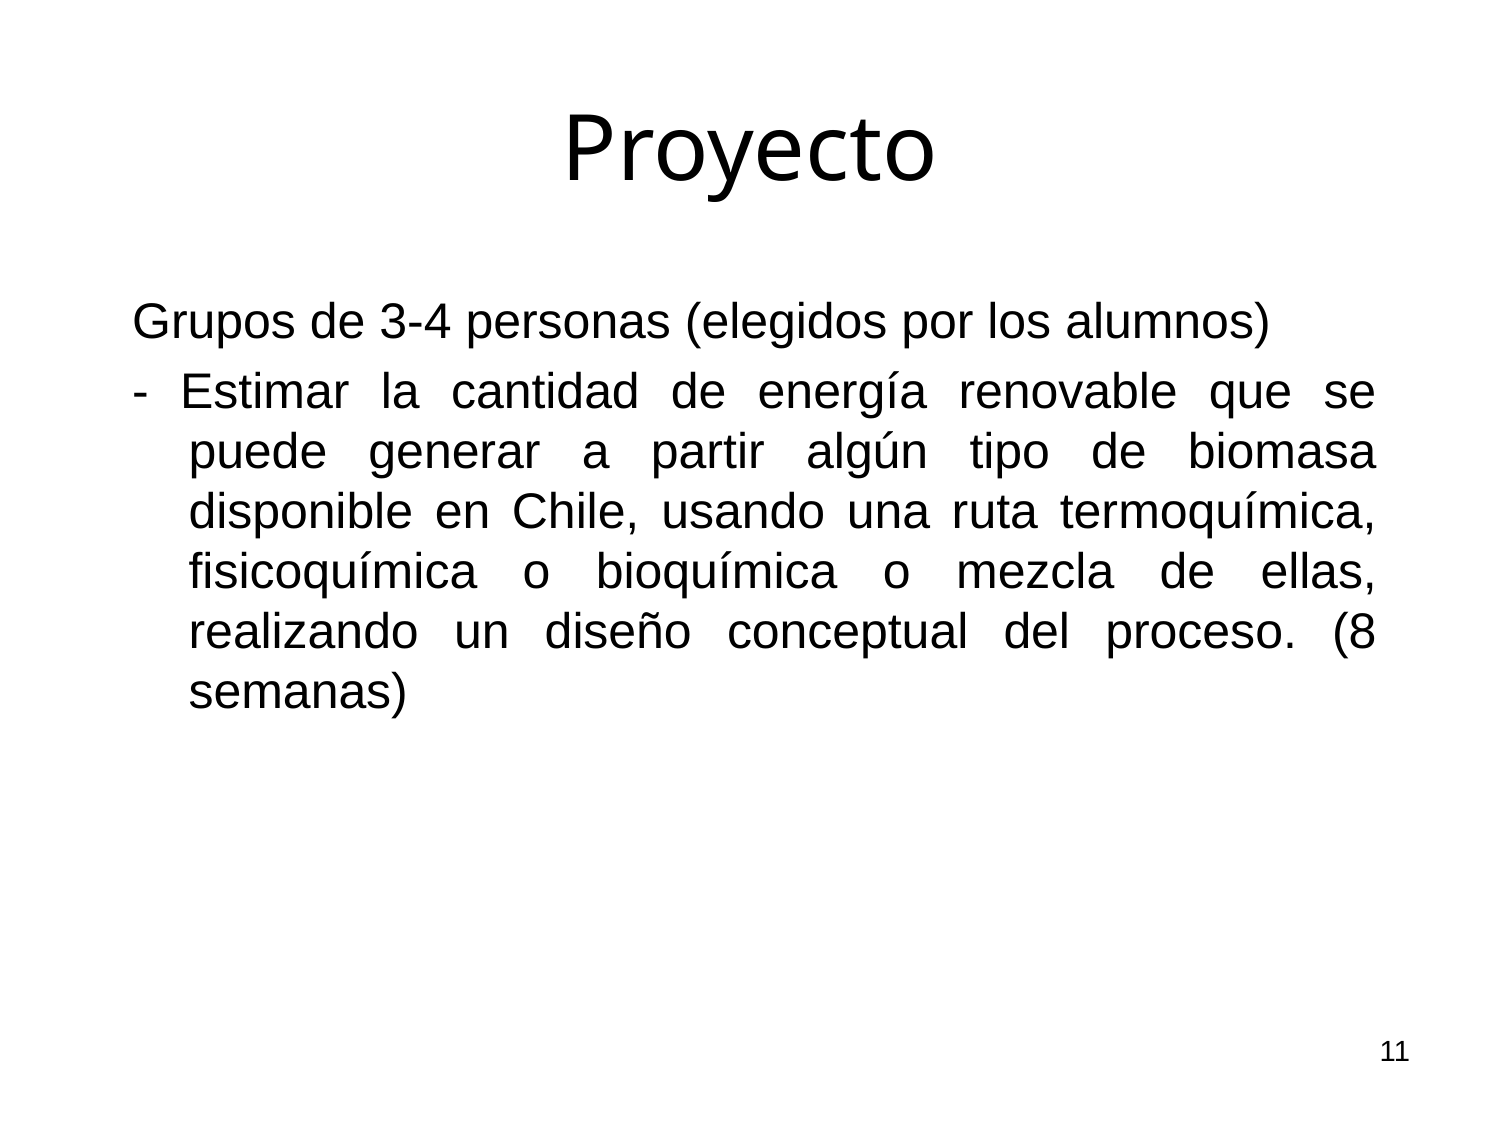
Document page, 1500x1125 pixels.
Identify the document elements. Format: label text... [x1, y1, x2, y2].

slide_number 11 [1074, 1024, 1426, 1103]
title Proyecto [112, 49, 1388, 238]
list Grupos de 3-4 personas (elegidos por los alumnos) - Estimar la cantidad de energía renovable que se puede generar a partir algún tipo de biomasa disponible en Chile, usando una ruta termoquímica, fisicoquímica o bioquímica o mezcla de ellas, realizando un diseño conceptual del proceso. (8 semanas) [116, 210, 1393, 1027]
